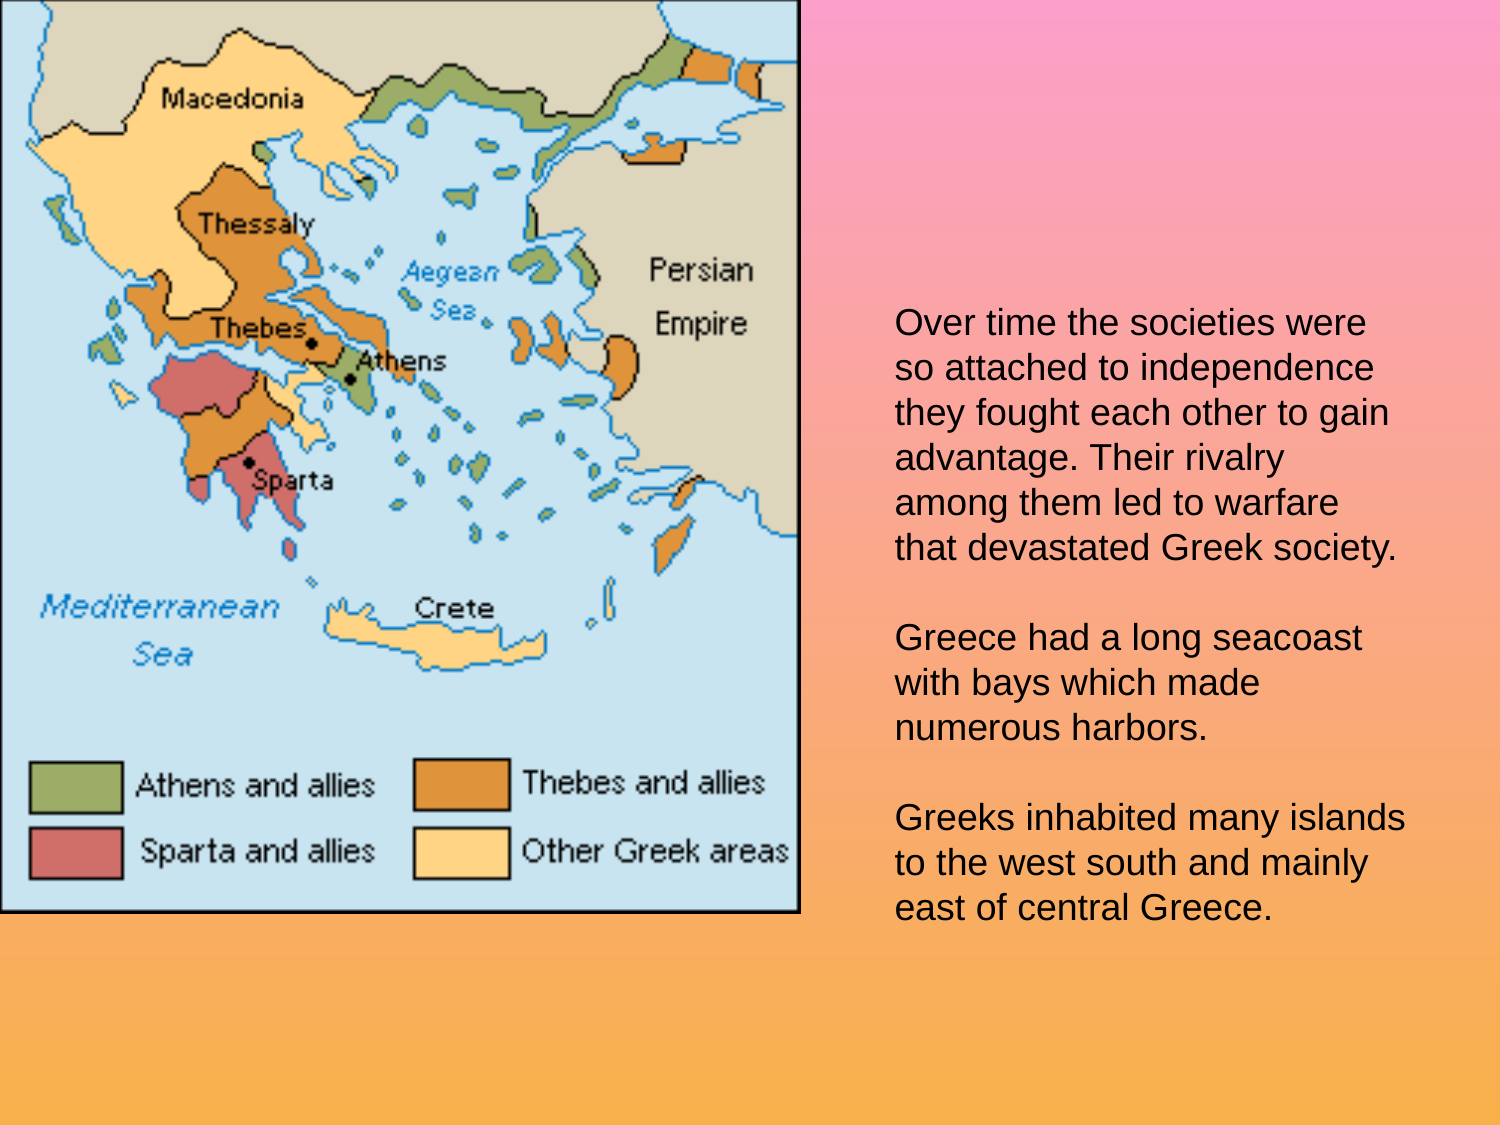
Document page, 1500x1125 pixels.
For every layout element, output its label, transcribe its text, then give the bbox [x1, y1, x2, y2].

text_box Over time the societies were so attached to independence they fought each other to gain advantage. Their rivalry among them led to warfare that devastated Greek society. Greece had a long seacoast with bays which made numerous harbors. Greeks inhabited many islands to the west south and mainly east of central Greece. [879, 290, 1424, 936]
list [0, 0, 801, 914]
